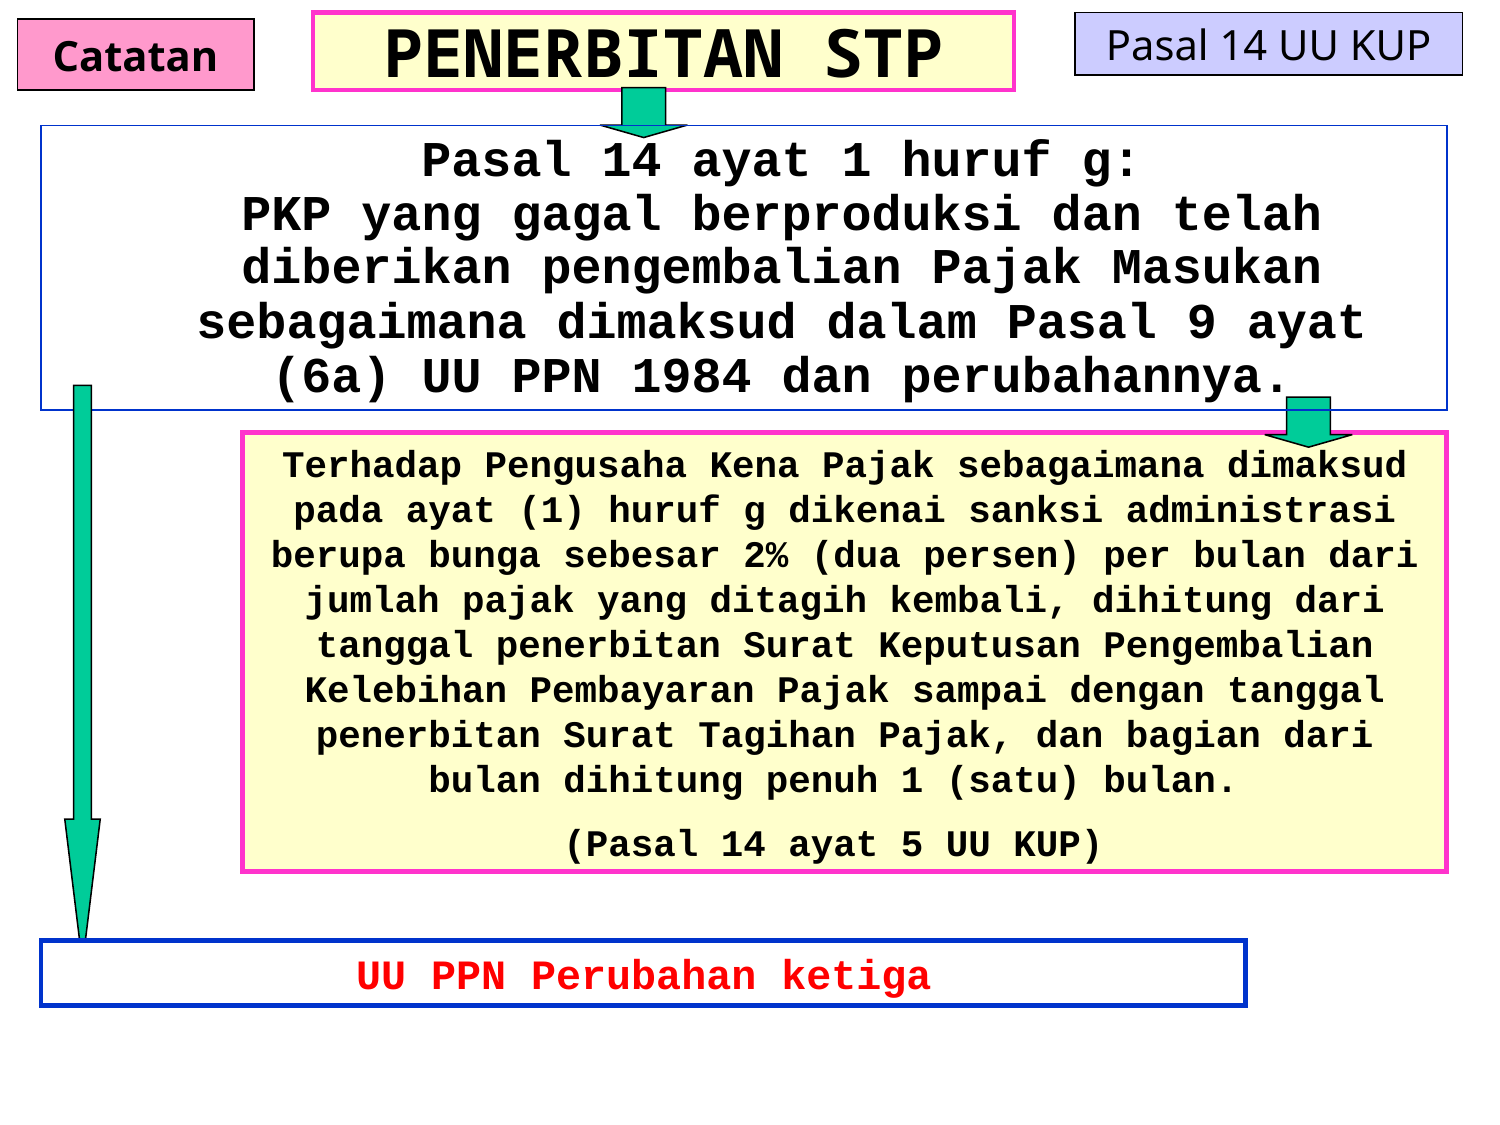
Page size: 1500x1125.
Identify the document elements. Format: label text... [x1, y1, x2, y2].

text_box [64, 385, 101, 940]
text_box Catatan [17, 19, 254, 91]
text_box UU PPN Perubahan ketiga [41, 940, 1246, 1006]
text_box [1264, 411, 1353, 448]
text_box Pasal 14 ayat 1 huruf g: PKP yang gagal berproduksi dan telah diberikan pengembalian Pajak Masukan sebagaimana dimaksud dalam Pasal 9 ayat (6a) UU PPN 1984 dan perubahannya. [41, 125, 1447, 411]
text_box Terhadap Pengusaha Kena Pajak sebagaimana dimaksud pada ayat (1) huruf g dikenai sanksi administrasi berupa bunga sebesar 2% (dua persen) per bulan dari jumlah pajak yang ditagih kembali, dihitung dari tanggal penerbitan Surat Keputusan Pengembalian Kelebihan Pembayaran Pajak sampai dengan tanggal penerbitan Surat Tagihan Pajak, dan bagian dari bulan dihitung penuh 1 (satu) bulan. (Pasal 14 ayat 5 UU KUP) [242, 432, 1447, 872]
text_box [621, 87, 666, 125]
title PENERBITAN STP [312, 12, 1015, 91]
text_box Pasal 14 UU KUP [1074, 12, 1463, 75]
